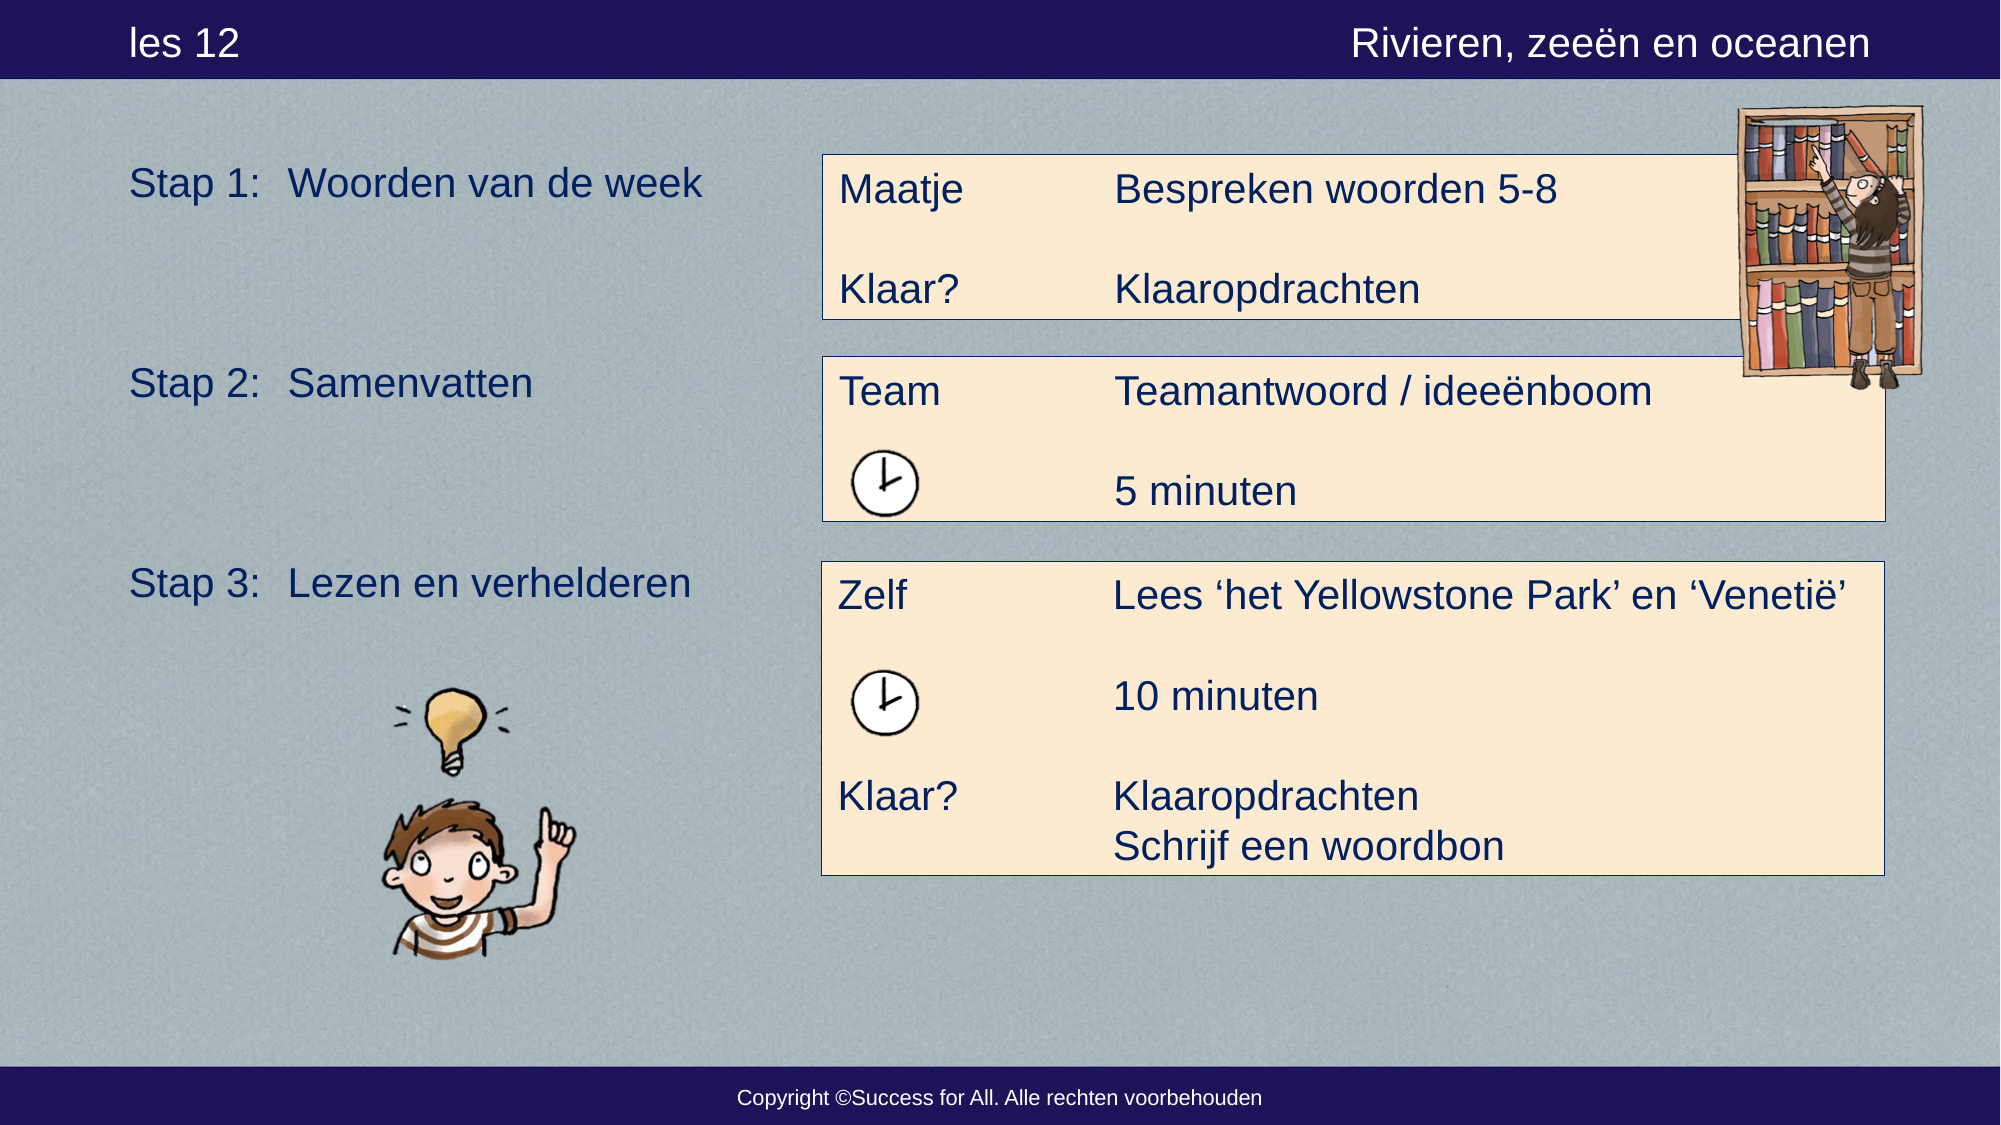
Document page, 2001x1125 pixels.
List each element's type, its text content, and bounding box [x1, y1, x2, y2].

text_box Team Teamantwoord / ideeënboom 5 minuten [822, 356, 1886, 522]
text_box Rivieren, zeeën en oceanen [999, 8, 1886, 73]
text_box Stap 1: Woorden van de week Stap 2: Samenvatten Stap 3: Lezen en verhelderen [114, 148, 907, 664]
text_box Copyright ©Success for All. Alle rechten voorbehouden [0, 1076, 2000, 1125]
picture [0, 0, 2001, 1125]
text_box Maatje Bespreken woorden 5-8 Klaar? Klaaropdrachten [822, 154, 1718, 320]
text_box Zelf Lees ‘het Yellowstone Park’ en ‘Venetië’ 10 minuten Klaar? Klaaropdrachten Schrijf een woordbon [821, 561, 1885, 876]
text_box les 12 [114, 8, 354, 73]
